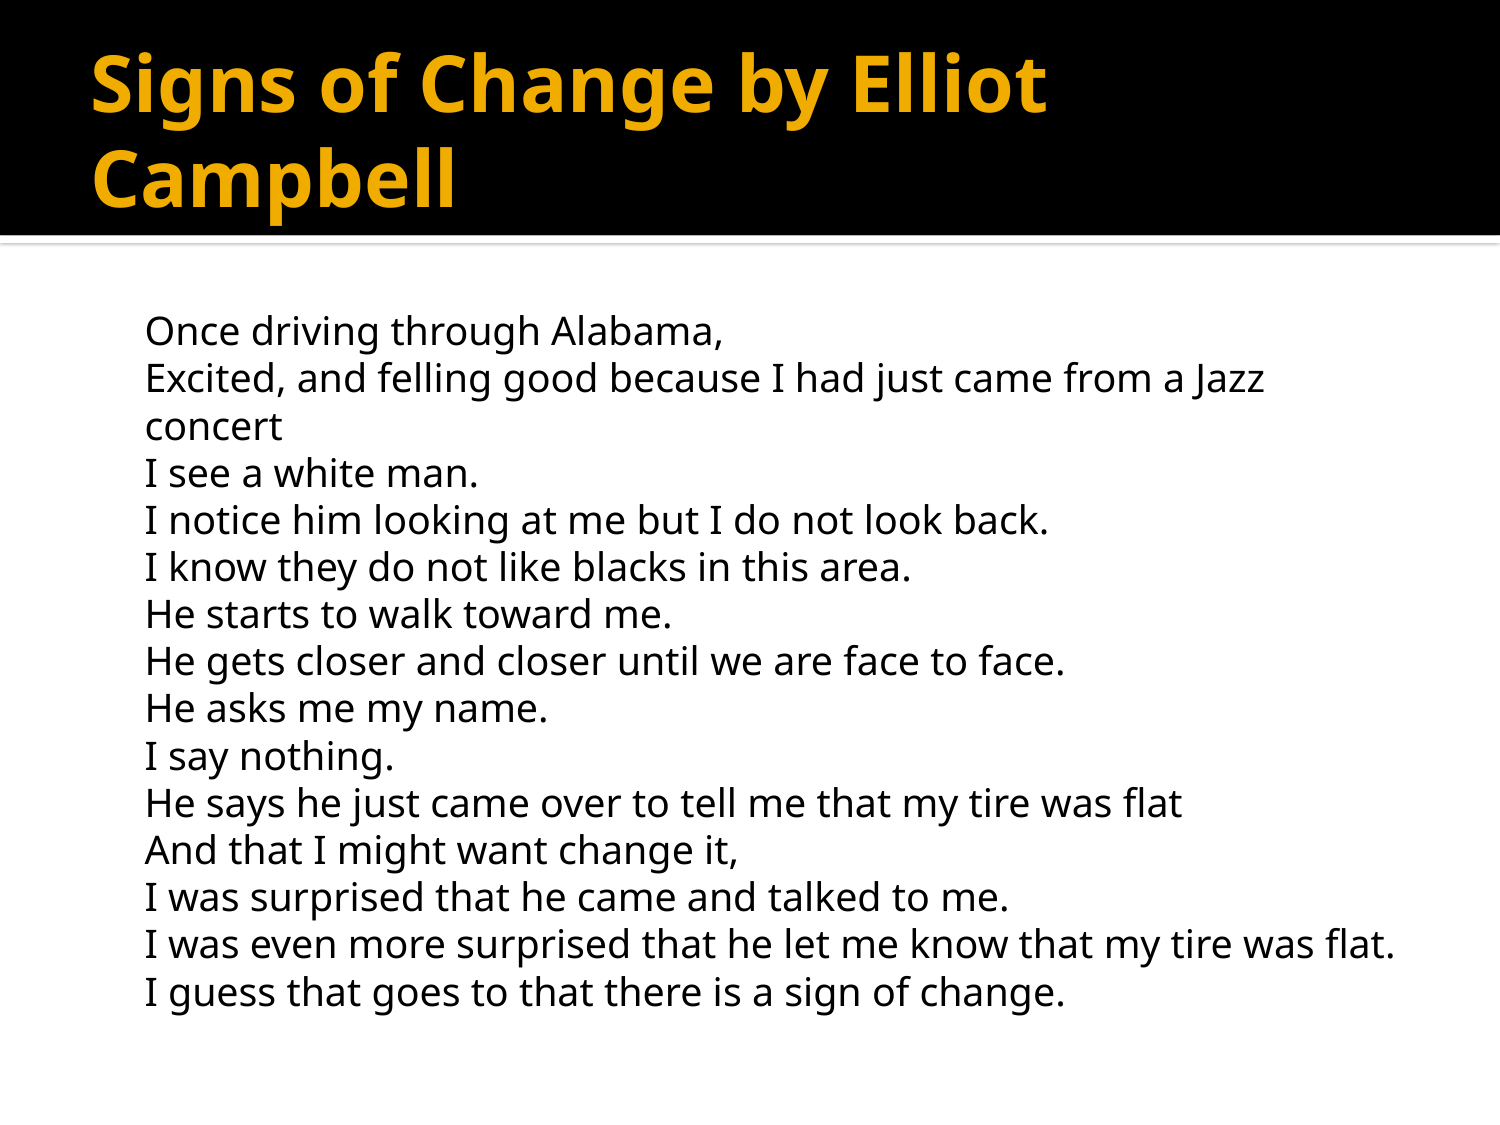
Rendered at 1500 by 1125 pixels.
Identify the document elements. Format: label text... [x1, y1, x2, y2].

list Once driving through Alabama, Excited, and felling good because I had just came from a Jazz concert I see a white man. I notice him looking at me but I do not look back. I know they do not like blacks in this area. He starts to walk toward me. He gets closer and closer until we are face to face. He asks me my name. I say nothing. He says he just came over to tell me that my tire was flat And that I might want change it, I was surprised that he came and talked to me. I was even more surprised that he let me know that my tire was flat. I guess that goes to that there is a sign of change. [75, 291, 1425, 1050]
title Signs of Change by Elliot Campbell [75, 25, 1425, 231]
